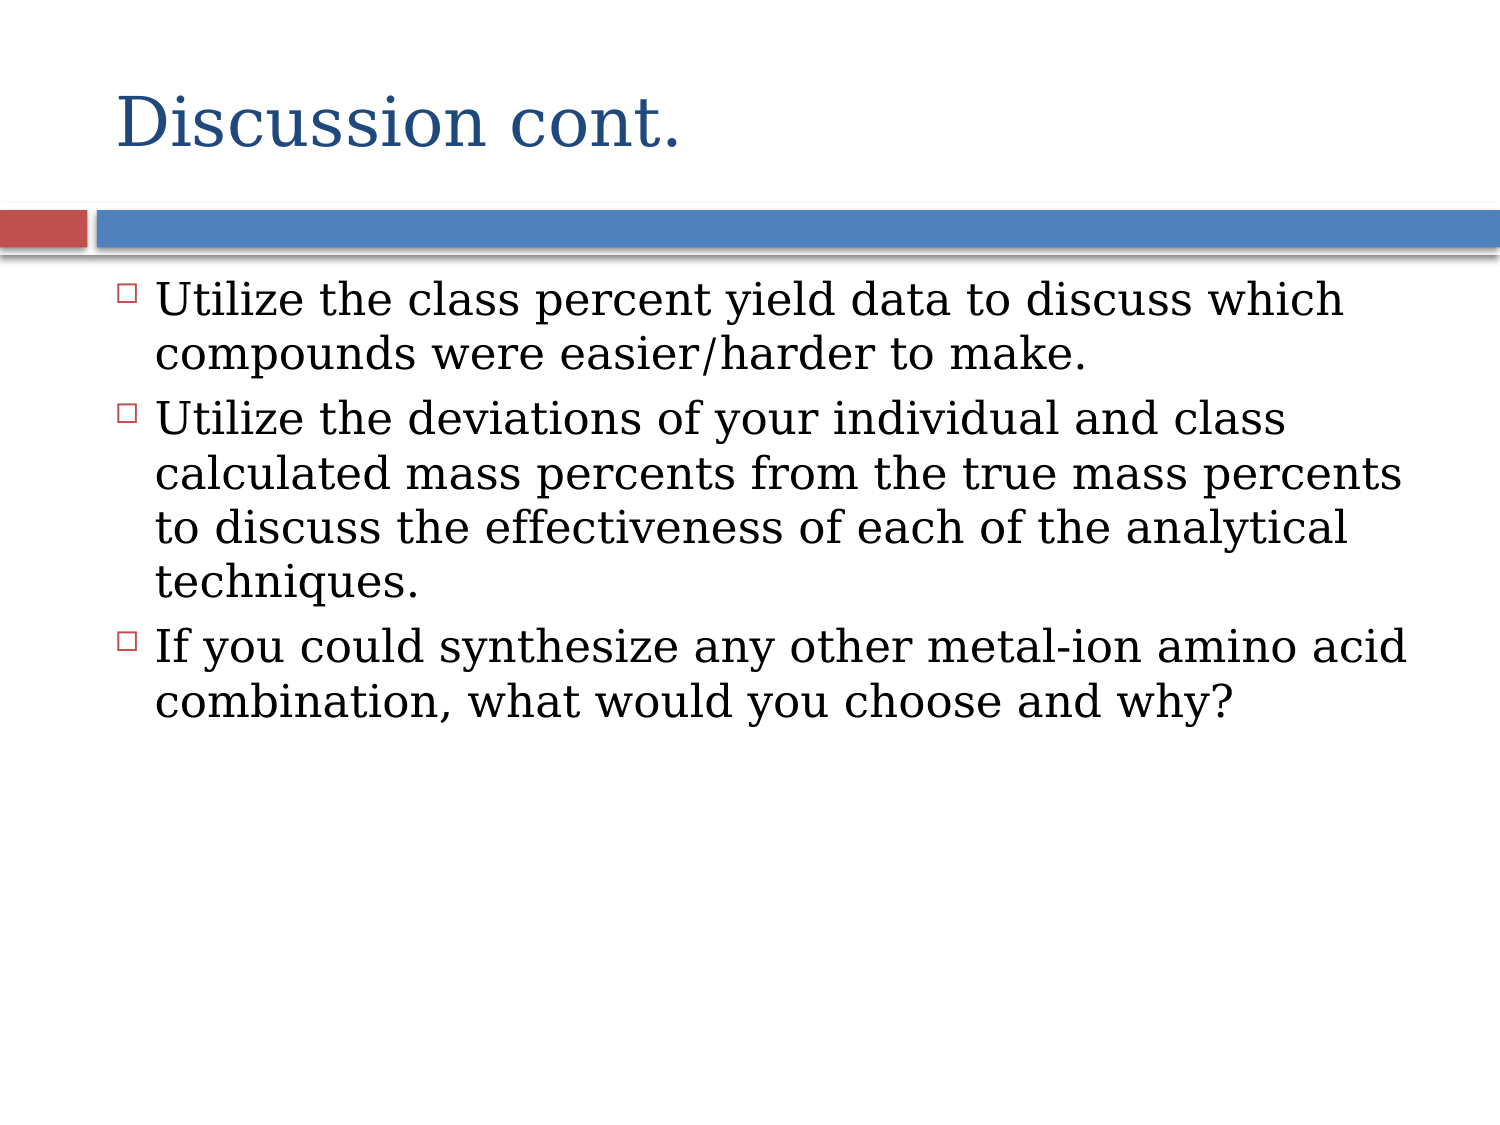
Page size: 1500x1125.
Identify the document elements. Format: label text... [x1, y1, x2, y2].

list Utilize the class percent yield data to discuss which compounds were easier/harder to make. Utilize the deviations of your individual and class calculated mass percents from the true mass percents to discuss the effectiveness of each of the analytical techniques. If you could synthesize any other metal-ion amino acid combination, what would you choose and why? [100, 262, 1438, 1000]
title Discussion cont. [100, 37, 1438, 200]
